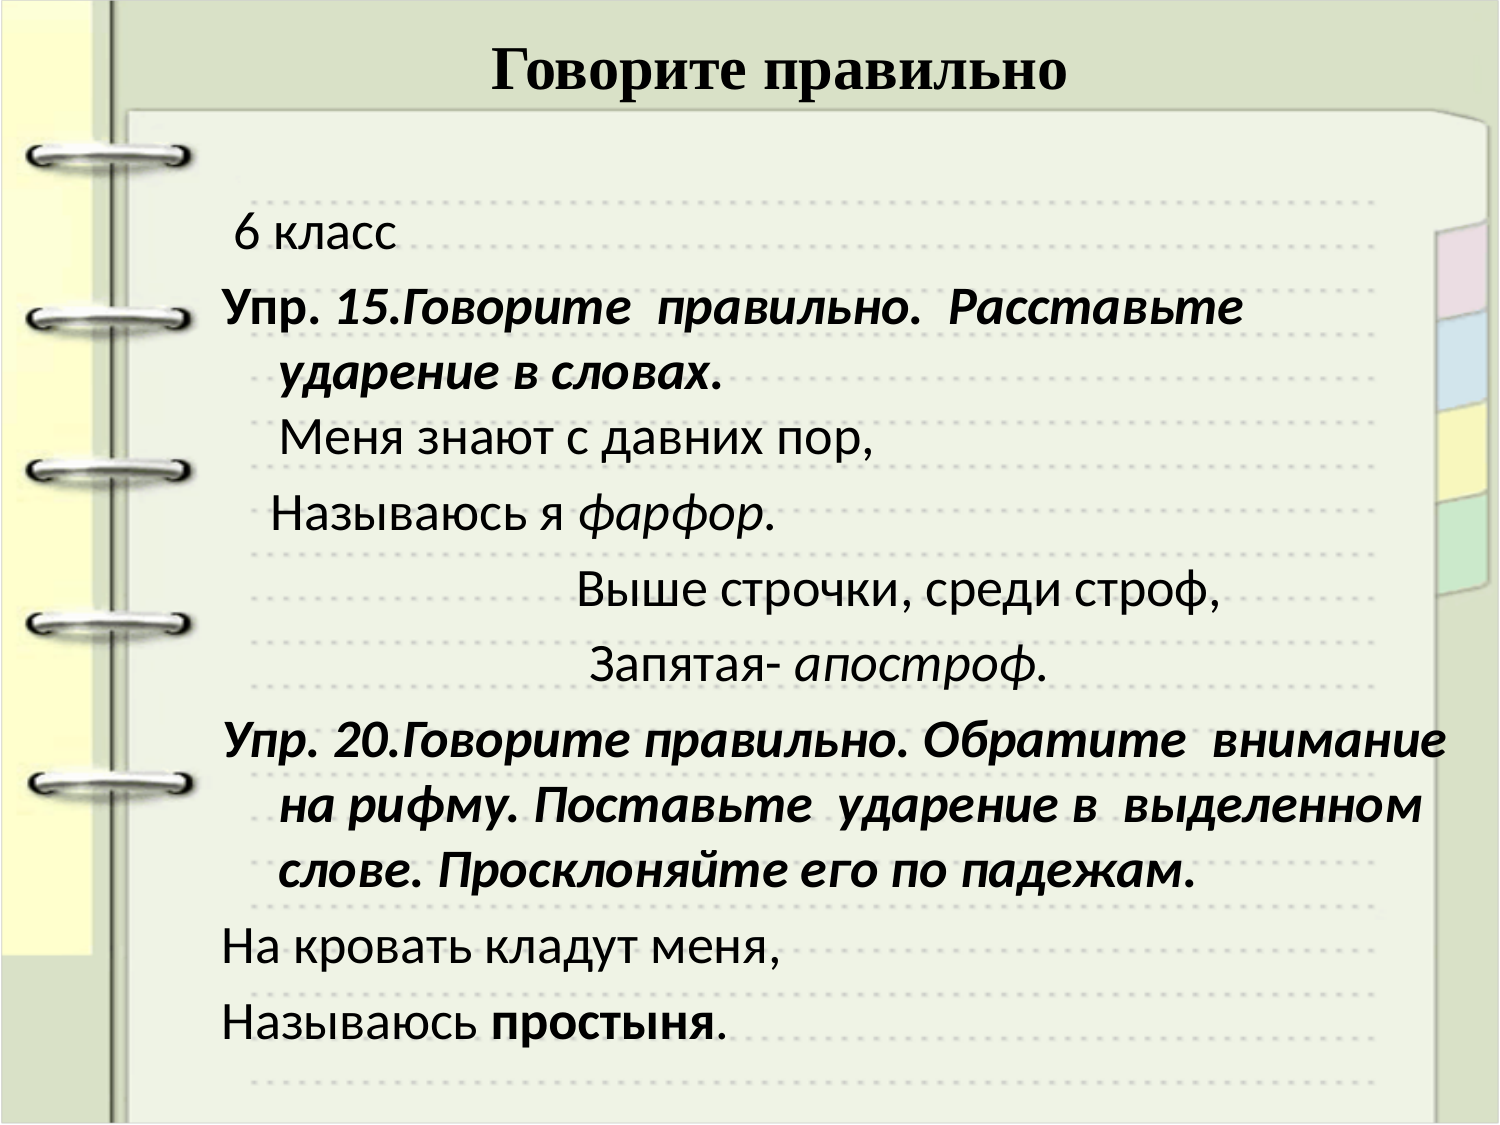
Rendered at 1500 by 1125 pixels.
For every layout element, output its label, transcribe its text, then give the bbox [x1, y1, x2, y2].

picture [0, 0, 1500, 1125]
title Говорите правильно [135, 19, 1378, 110]
list 6 класс Упр. 15.Говорите правильно. Расставьте ударение в словах. Меня знают с давних пор, Называюсь я фарфор. Выше строчки, среди строф, Запятая- апостроф. Упр. 20.Говорите правильно. Обратите внимание на рифму. Поставьте ударение в выделенном слове. Просклоняйте его по падежам. На кровать кладут меня, Называюсь простыня. [206, 187, 1471, 1059]
